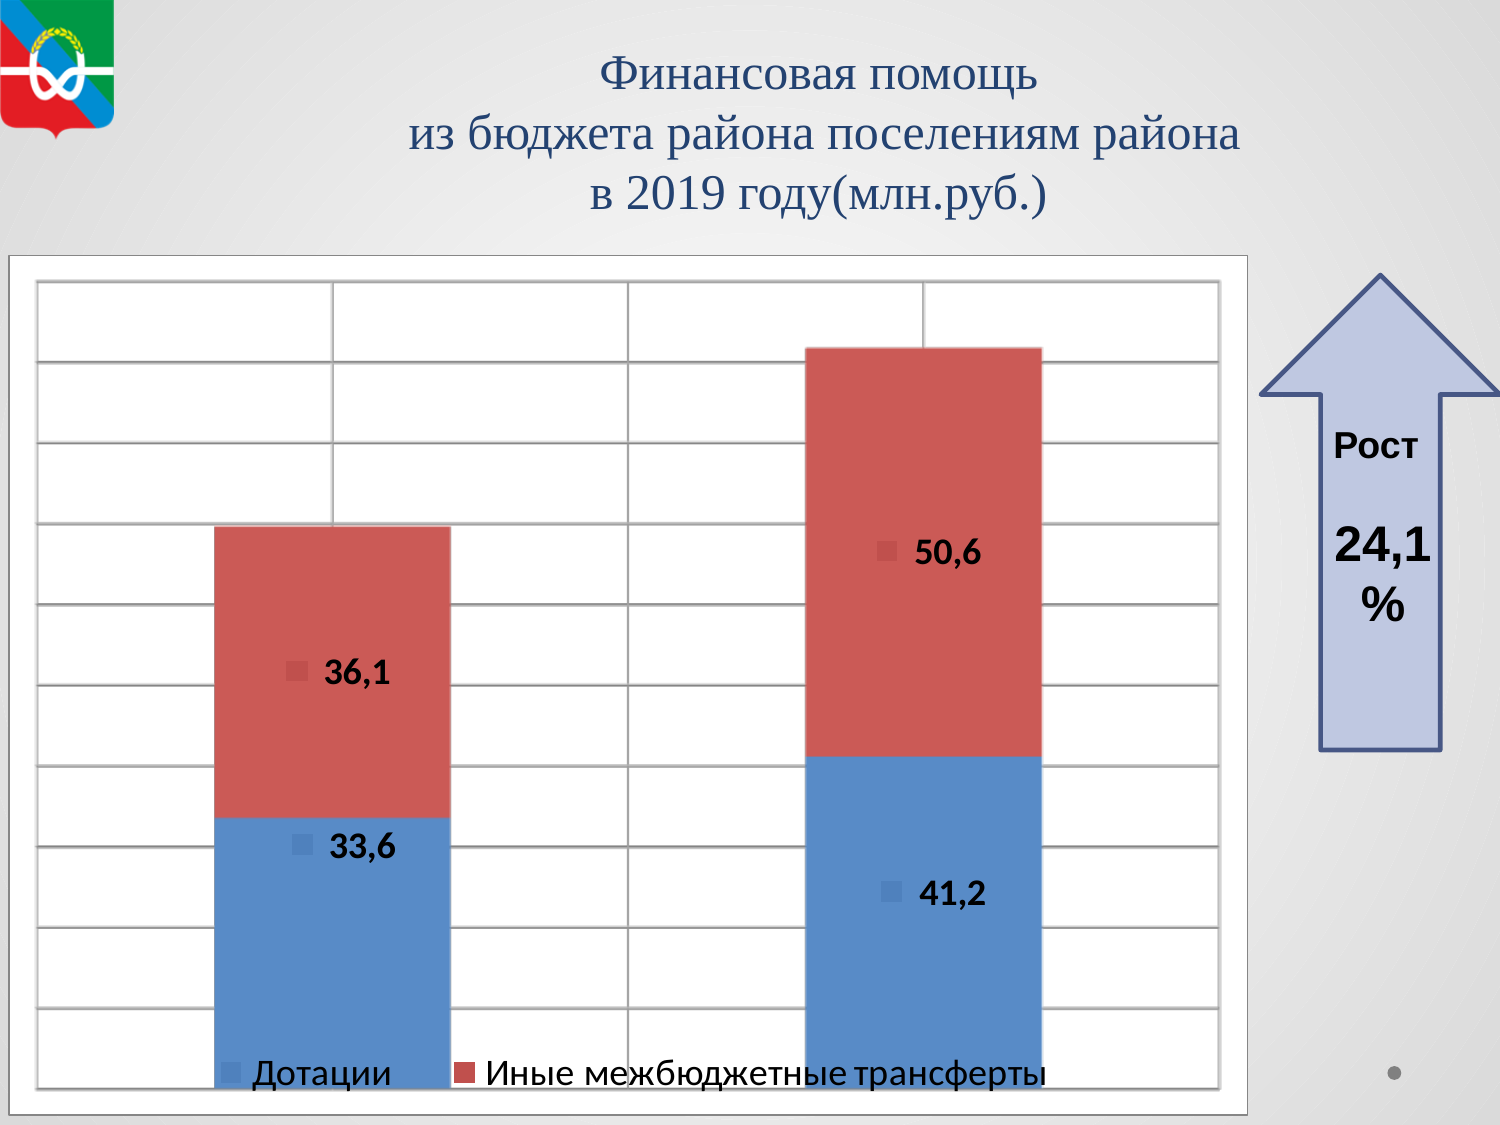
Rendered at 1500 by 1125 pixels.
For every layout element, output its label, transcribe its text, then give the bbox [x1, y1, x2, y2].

text_box Рост 24,1 % [1305, 413, 1447, 639]
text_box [0, 246, 1259, 1125]
picture [0, 0, 115, 140]
text_box Финансовая помощь из бюджета района поселениям района в 2019 году(млн.руб.) [137, 32, 1500, 227]
text_box [1318, 639, 1443, 753]
text_box [1262, 272, 1500, 413]
